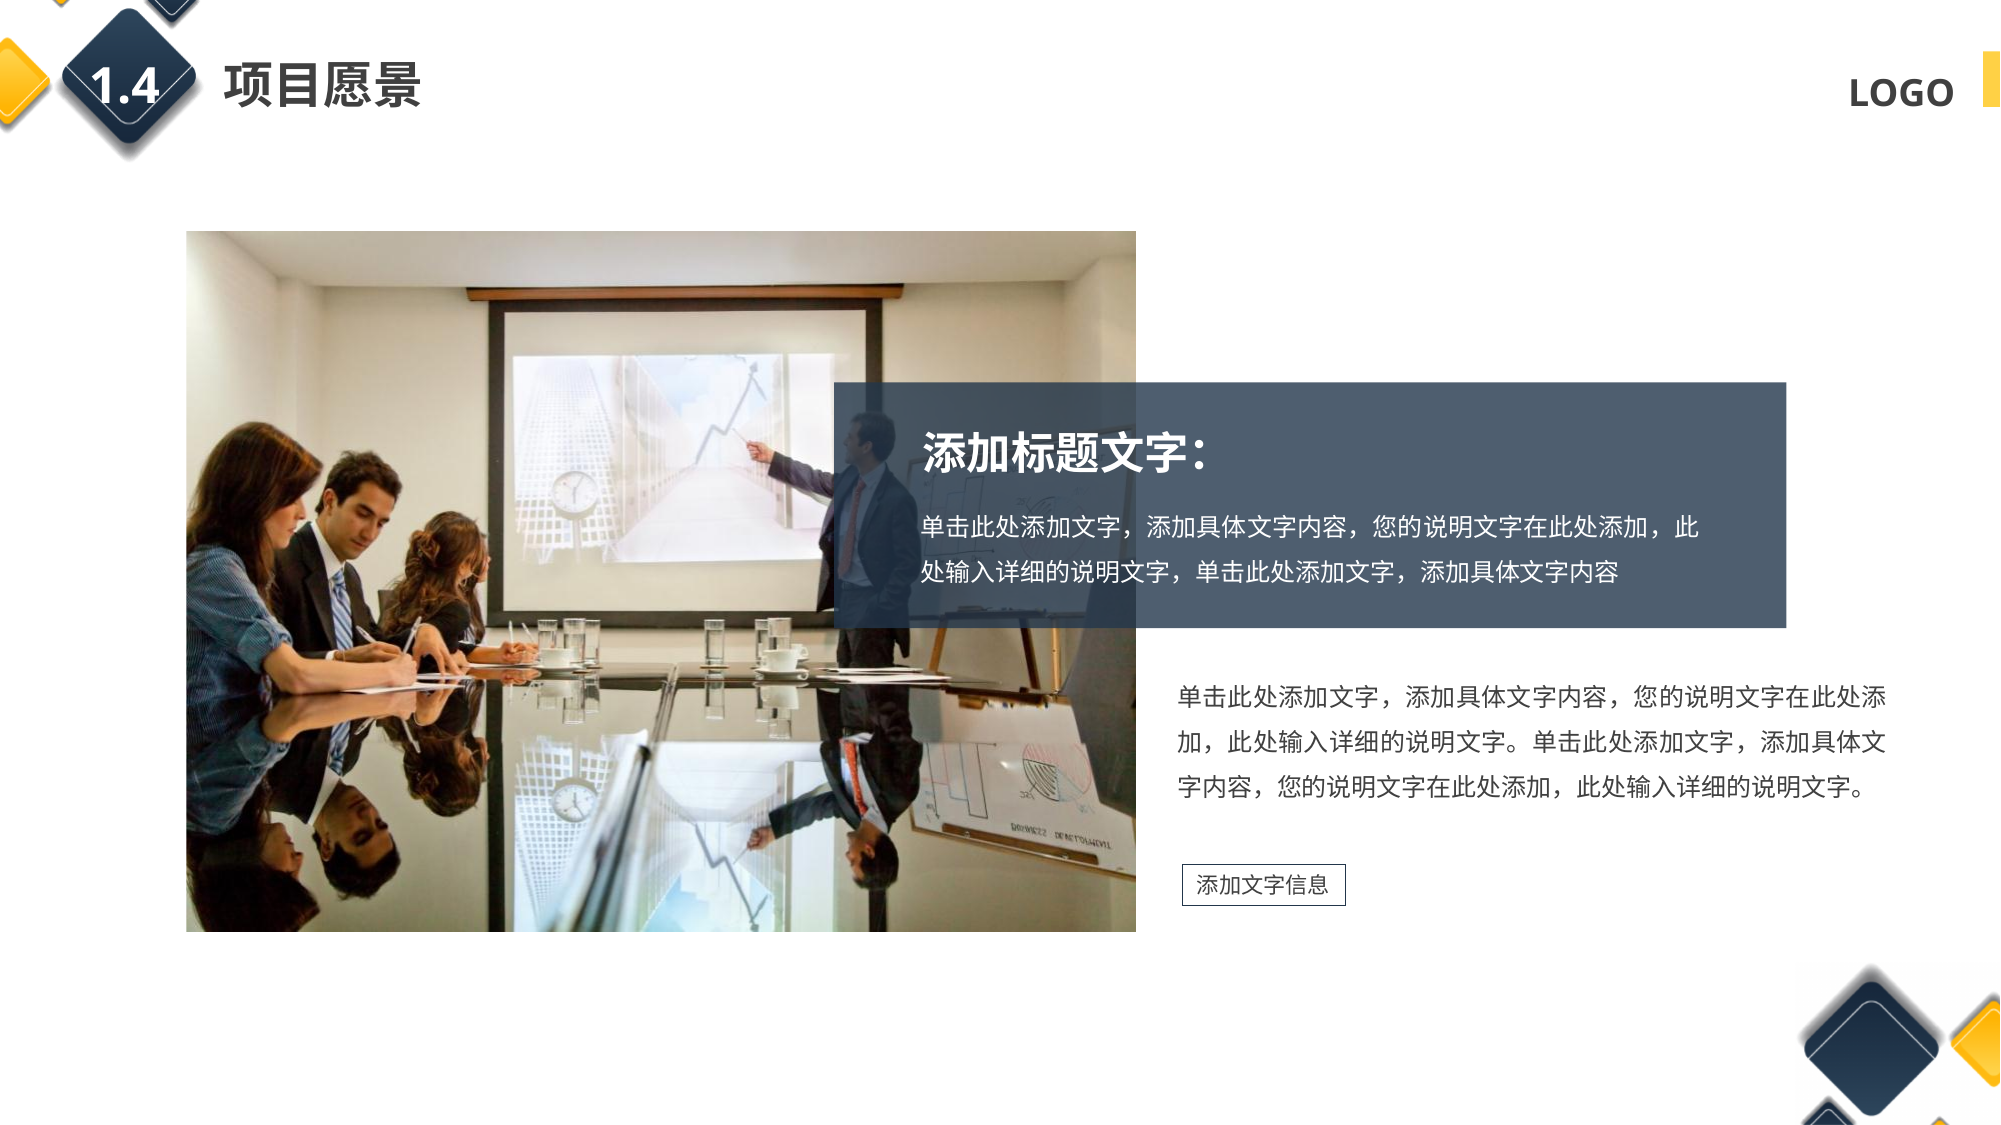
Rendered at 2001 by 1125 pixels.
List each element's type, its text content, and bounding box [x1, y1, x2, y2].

text_box 1.4 项目愿景 [88, 34, 425, 121]
text_box 单击此处添加文字，添加具体文字内容，您的说明文字在此处添加，此处输入详细的说明文字。单击此处添加文字，添加具体文字内容，您的说明文字在此处添加，此处输入详细的说明文字。 [1162, 659, 1903, 809]
picture [0, 0, 205, 163]
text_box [834, 382, 1787, 629]
text_box 添加文字信息 [1182, 864, 1346, 906]
picture [1796, 963, 2000, 1125]
text_box [185, 230, 1137, 932]
